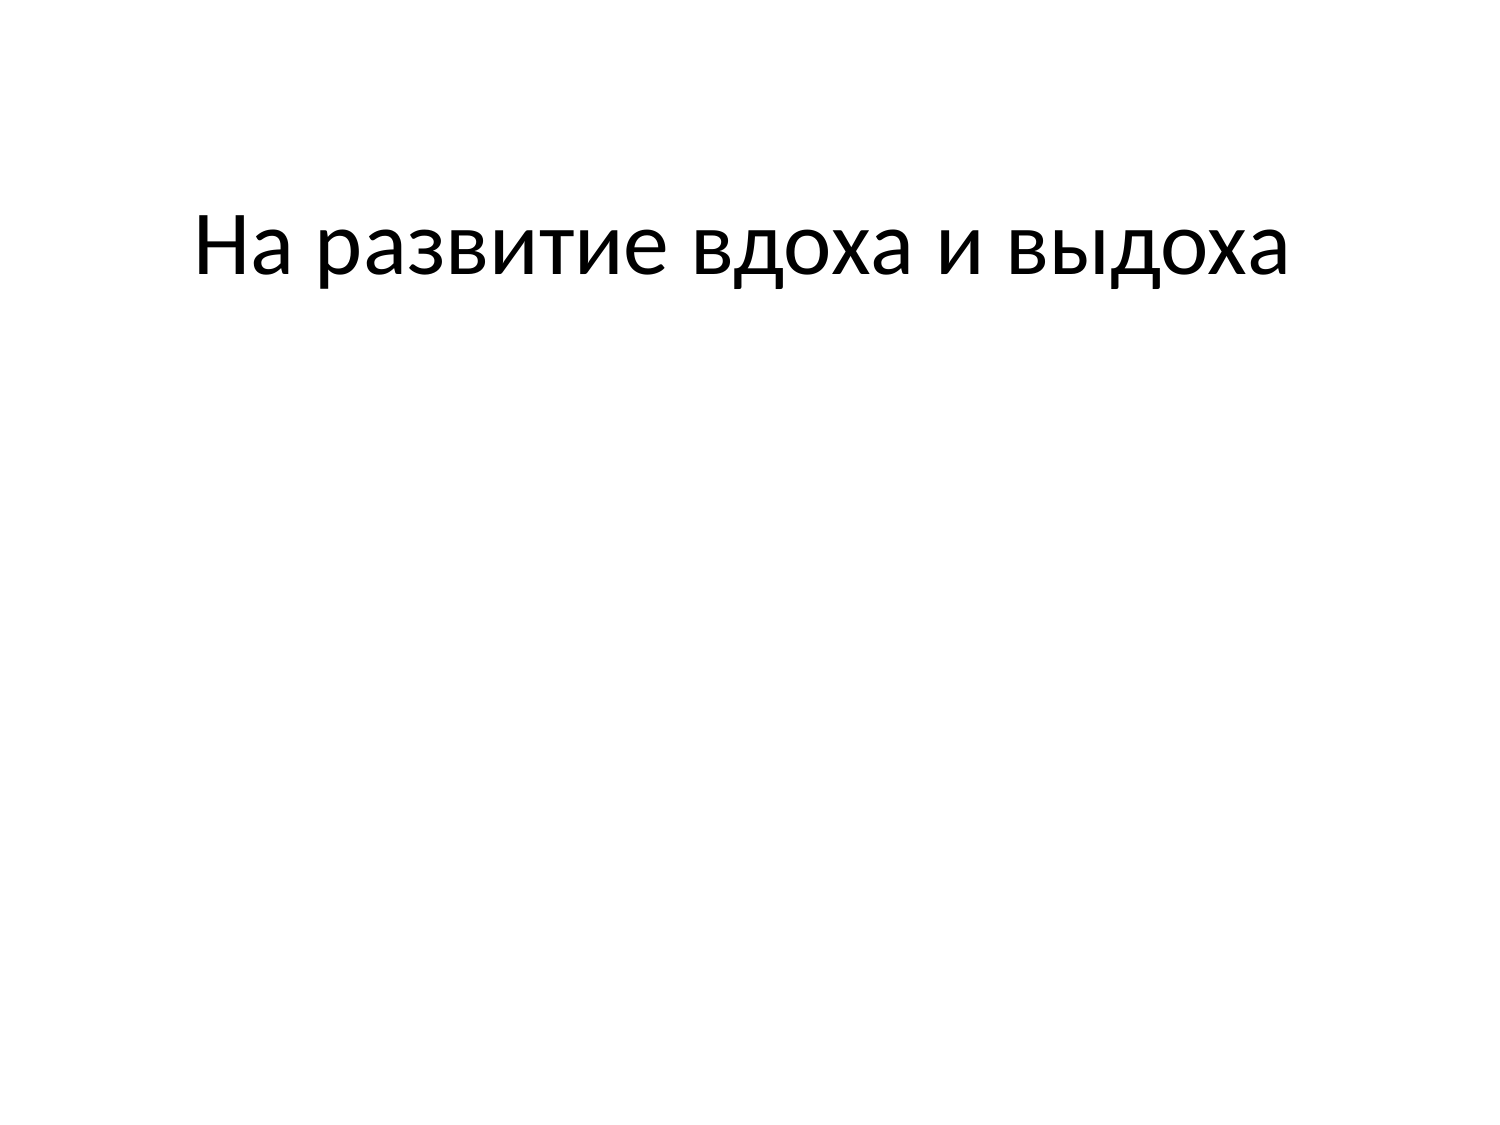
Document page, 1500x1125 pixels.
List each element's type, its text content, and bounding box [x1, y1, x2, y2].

title На развитие вдоха и выдоха [105, 117, 1381, 359]
